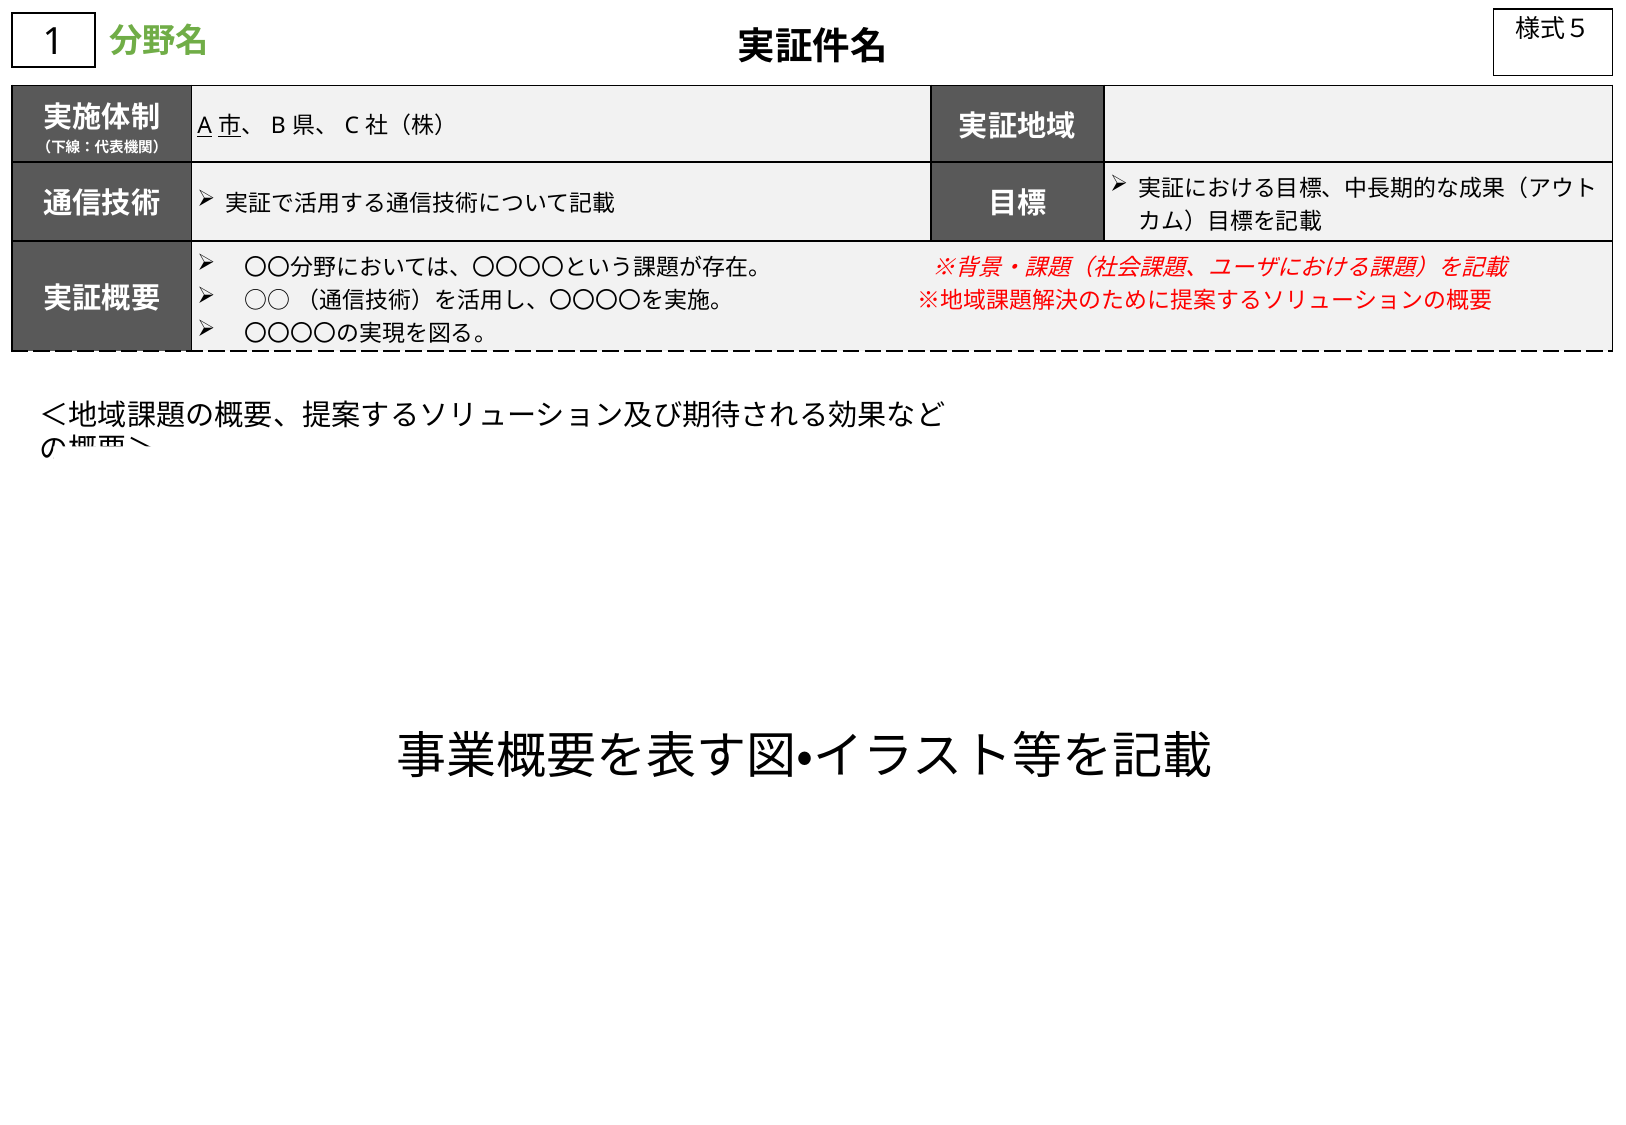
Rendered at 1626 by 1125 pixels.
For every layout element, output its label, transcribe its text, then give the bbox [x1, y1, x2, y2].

table_header A市、B県、C社（株） [192, 86, 930, 161]
text_box 様式５ [1493, 8, 1614, 76]
table_cell 通信技術 [13, 163, 191, 240]
text_box 実証件名 [1614, 14, 1625, 75]
table_cell 実証における目標、中長期的な成果（アウトカム）目標を記載 [1105, 163, 1612, 240]
table_cell 〇〇分野においては、〇〇〇〇という課題が存在。 ※背景・課題（社会課題、ユーザにおける課題）を記載 ○○（通信技術）を活用し、〇〇〇〇を実施。 ※地域課題解決のために提案するソリューションの概要 〇〇〇〇の実現を図る。 [192, 242, 1612, 351]
text_box ＜地域課題の概要、提案するソリューション及び期待される効果などの概要＞ [24, 388, 967, 473]
table_header 実証地域 [932, 86, 1103, 161]
table_header [1105, 86, 1612, 161]
table_cell 目標 [932, 163, 1103, 240]
table_header 実施体制 （下線：代表機関） [13, 86, 191, 161]
text_box 分野名 [96, 12, 242, 67]
text_box 事業概要を表す図・イラスト等を記載 [52, 445, 1556, 1061]
text_box 1 [11, 12, 96, 68]
text_box 実証件名 [0, 14, 1493, 75]
table_cell 実証で活用する通信技術について記載 [192, 163, 930, 240]
table_cell 実証概要 [13, 242, 191, 351]
